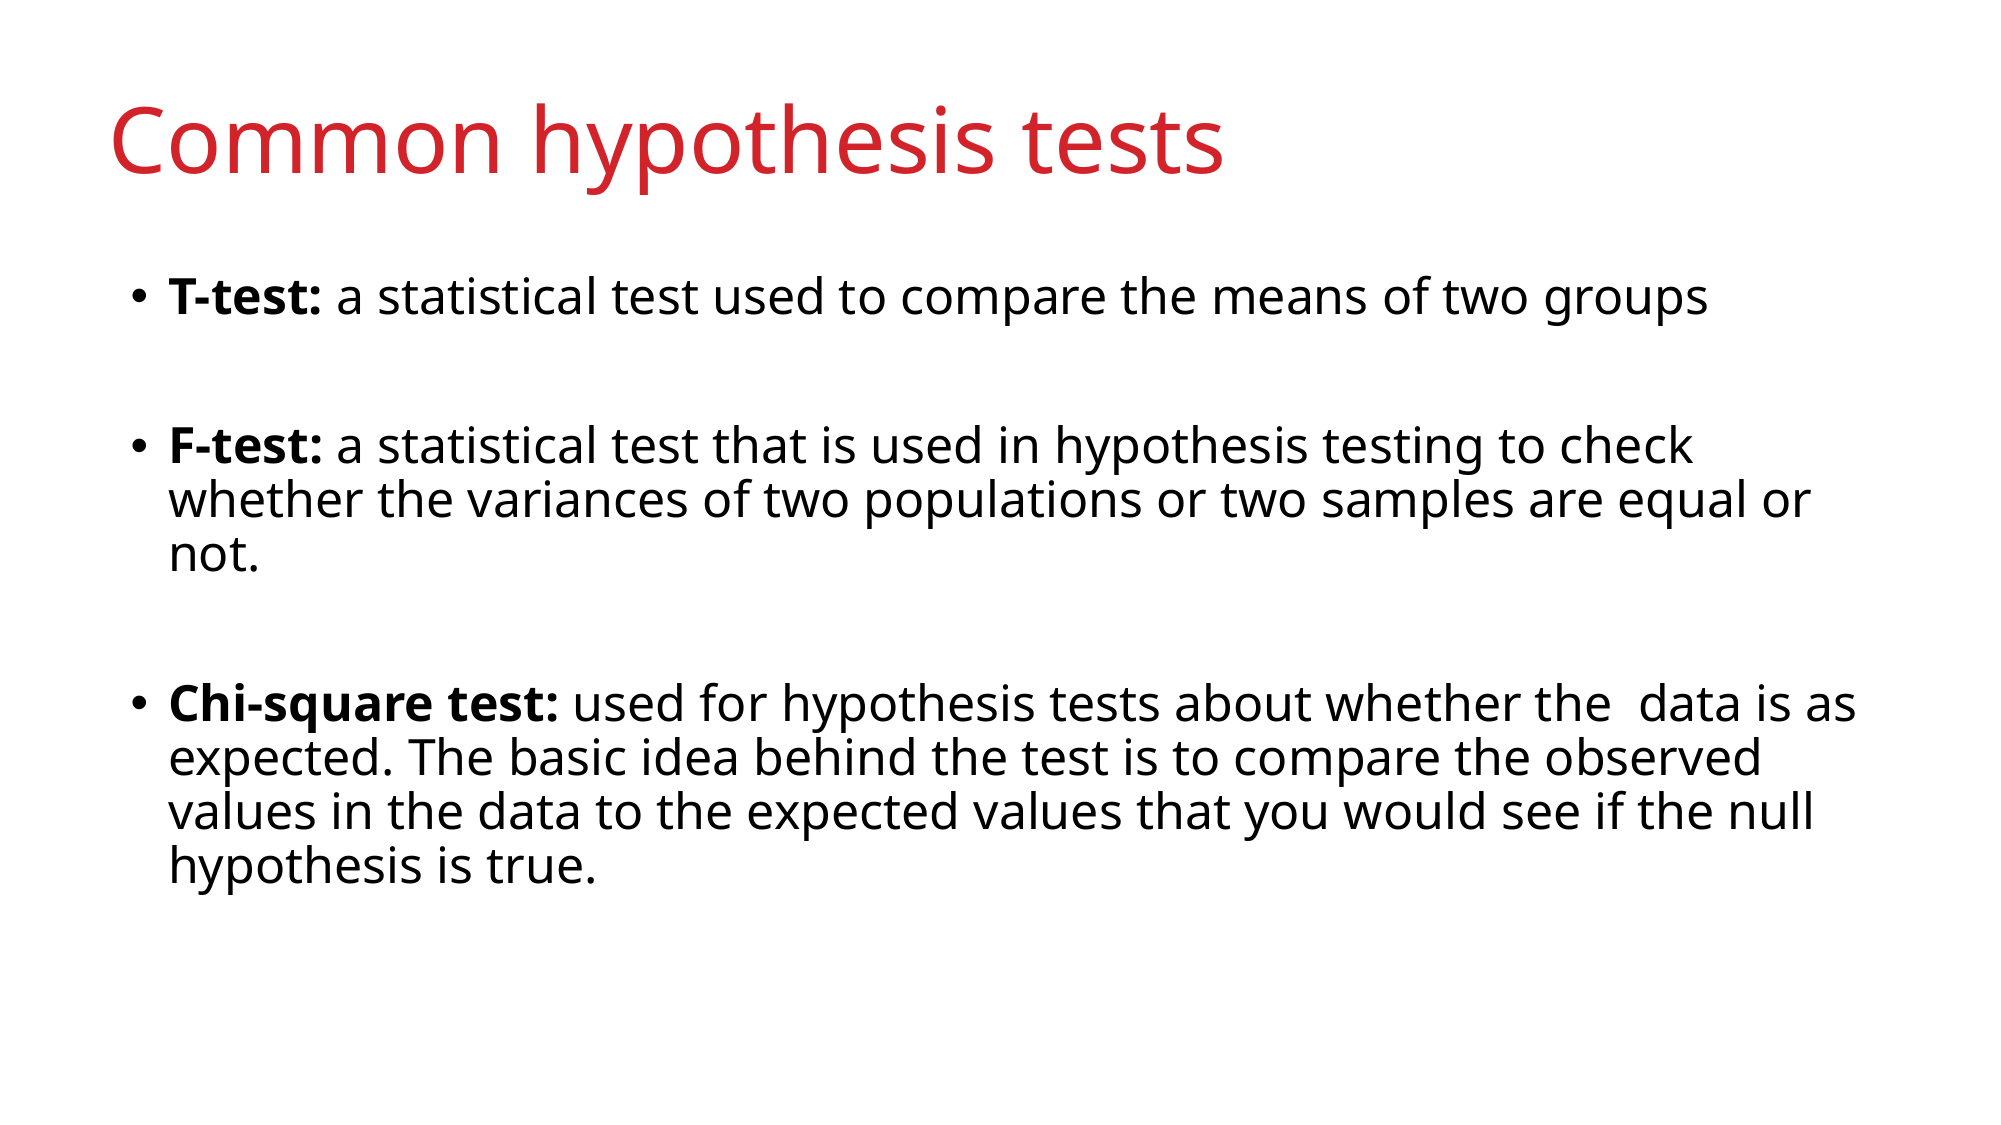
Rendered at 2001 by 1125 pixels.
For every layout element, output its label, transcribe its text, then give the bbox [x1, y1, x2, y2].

list T-test: a statistical test used to compare the means of two groups F-test: a statistical test that is used in hypothesis testing to check whether the variances of two populations or two samples are equal or not. Chi-square test: used for hypothesis tests about whether the data is as expected. The basic idea behind the test is to compare the observed values in the data to the expected values that you would see if the null hypothesis is true. [115, 263, 1885, 1082]
title Common hypothesis tests [93, 63, 1863, 225]
